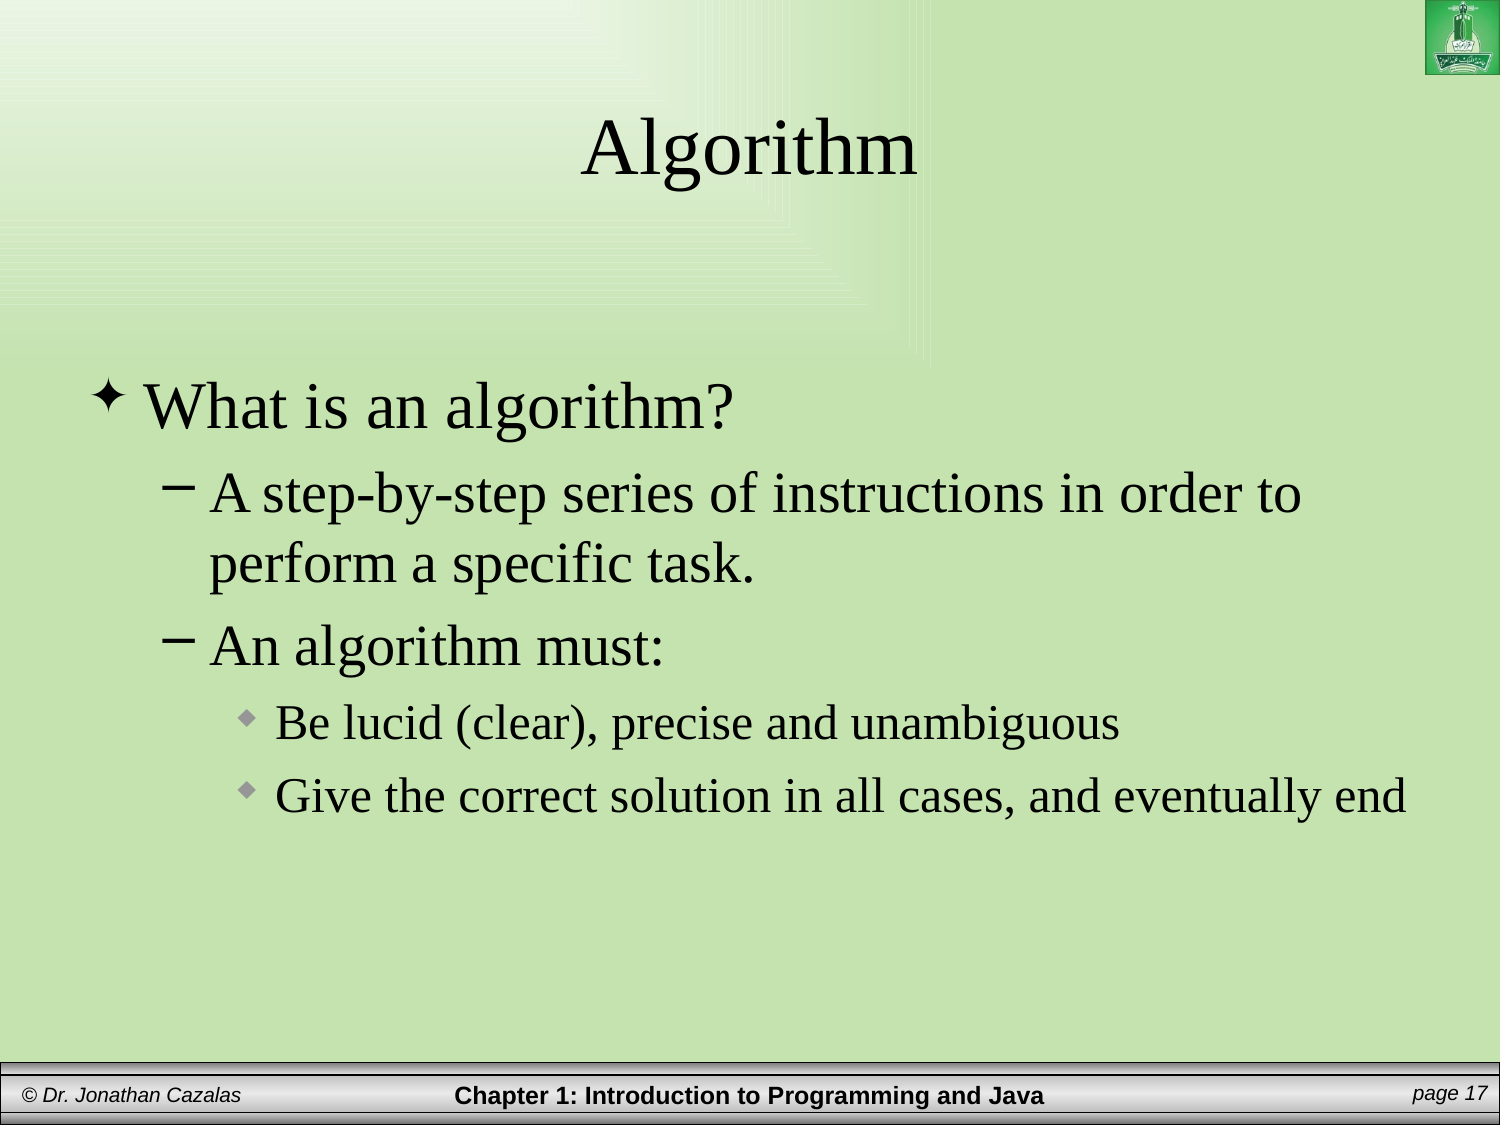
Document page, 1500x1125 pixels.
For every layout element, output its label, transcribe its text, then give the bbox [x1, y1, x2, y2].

picture [1425, 0, 1500, 50]
list What is an algorithm? A step-by-step series of instructions in order to perform a specific task. An algorithm must: Be lucid (clear), precise and unambiguous Give the correct solution in all cases, and eventually end [72, 354, 1428, 903]
title Algorithm [0, 50, 1500, 235]
